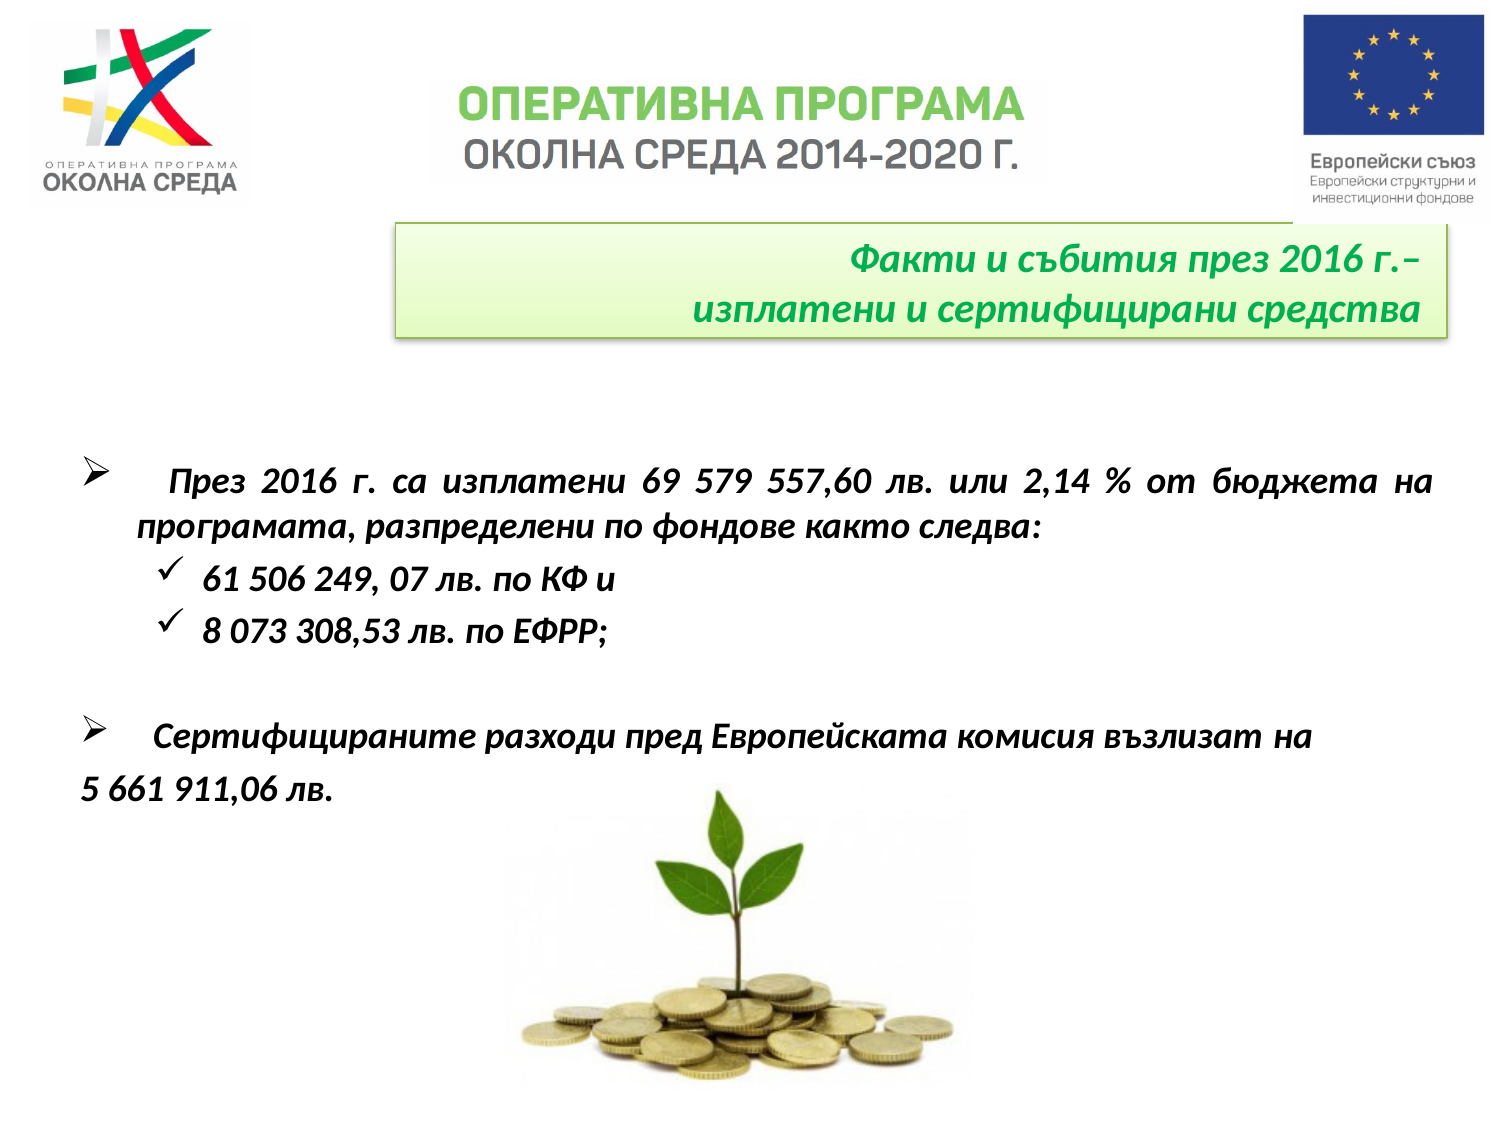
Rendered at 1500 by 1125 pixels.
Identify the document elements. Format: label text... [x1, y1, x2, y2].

title Факти и събития през 2016 г.– изплатени и сертифицирани средства [395, 222, 1448, 290]
picture [1293, 3, 1493, 224]
picture [429, 77, 1049, 186]
picture [28, 21, 254, 206]
list През 2016 г. са изплатени 69 579 557,60 лв. или 2,14 % от бюджета на програмата, разпределени по фондове както следва: 61 506 249, 07 лв. по КФ и 8 073 308,53 лв. по ЕФРР; Сертифицираните разходи пред Европейската комисия възлизат на 5 661 911,06 лв. [64, 290, 1449, 1059]
picture [504, 782, 974, 1092]
